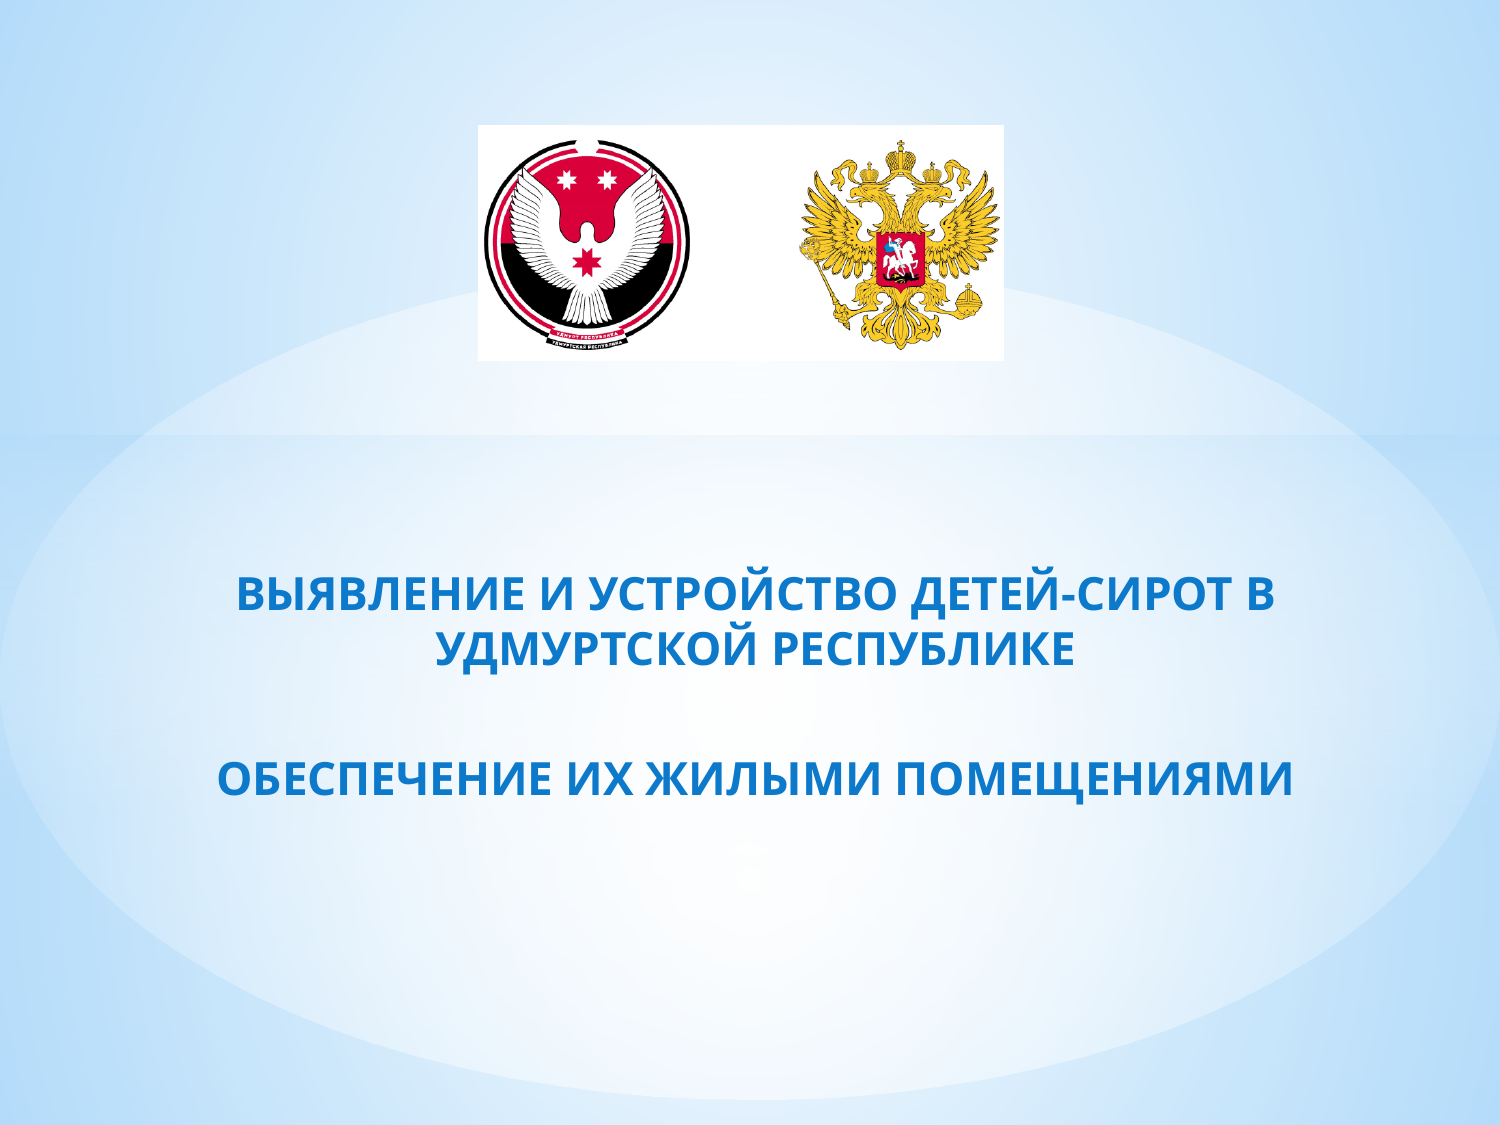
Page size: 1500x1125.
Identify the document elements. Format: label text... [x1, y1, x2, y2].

subtitle ВЫЯВЛЕНИЕ И УСТРОЙСТВО ДЕТЕЙ-СИРОТ В УДМУРТСКОЙ РЕСПУБЛИКЕ ОБЕСПЕЧЕНИЕ ИХ ЖИЛЫМИ ПОМЕЩЕНИЯМИ [159, 420, 1353, 882]
picture [477, 125, 1004, 361]
